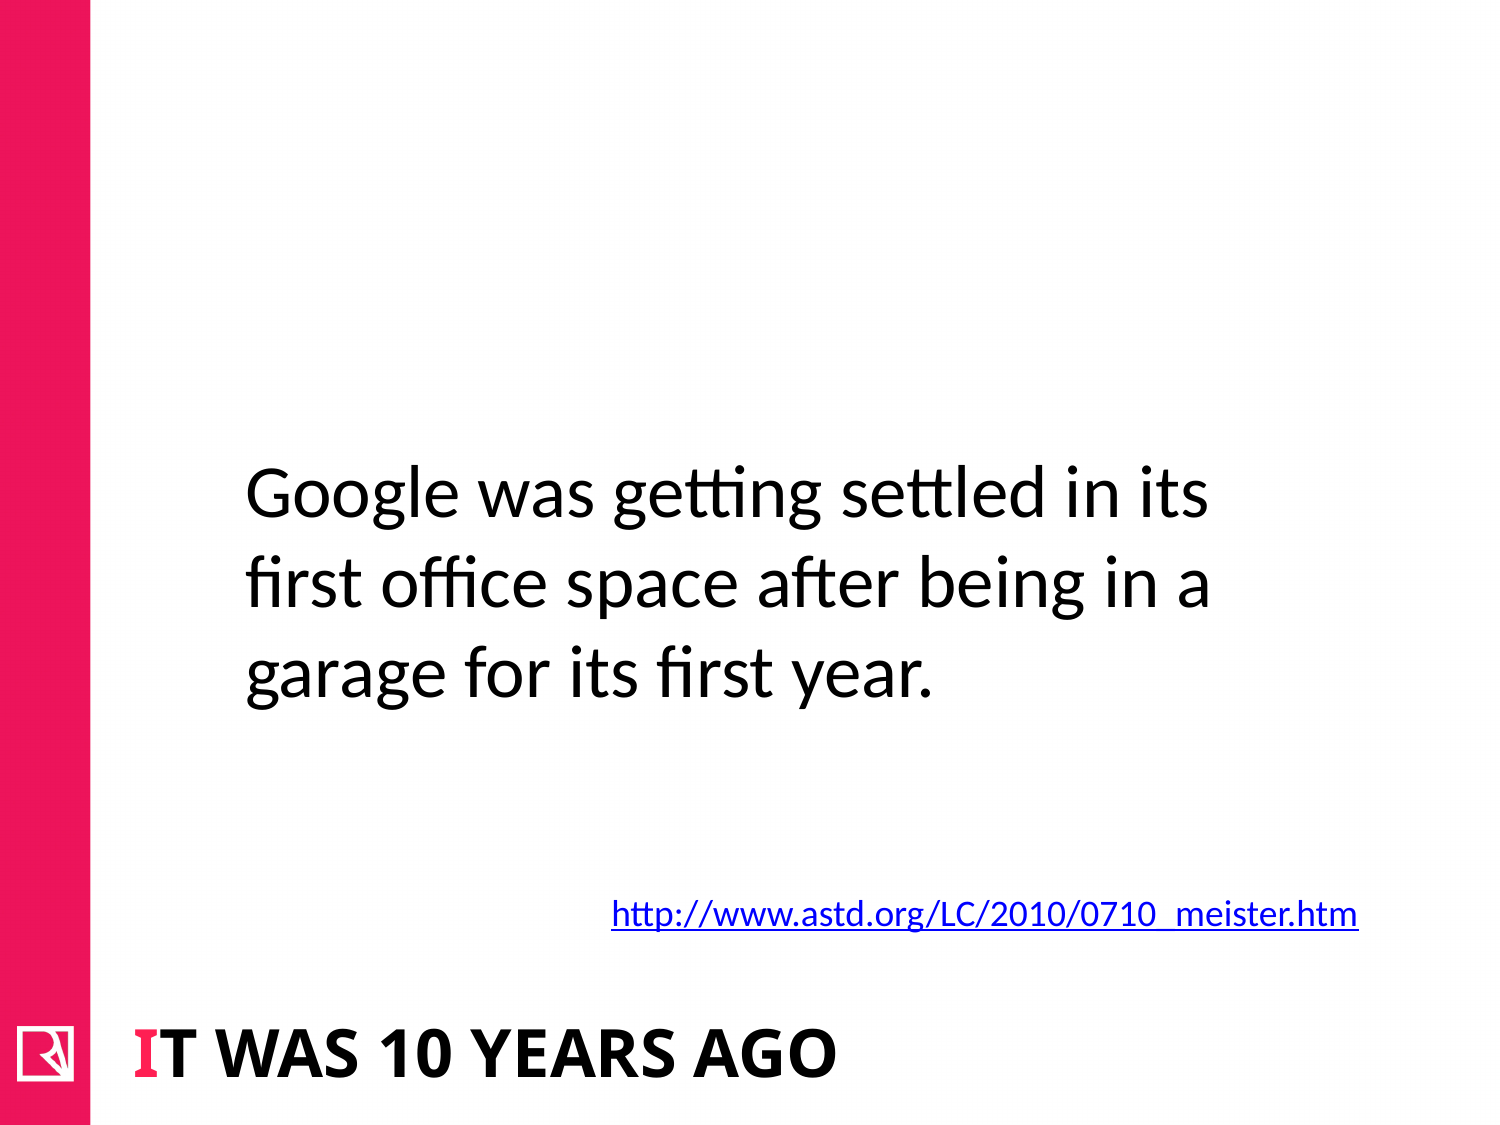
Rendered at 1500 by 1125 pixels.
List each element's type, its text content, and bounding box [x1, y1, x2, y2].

text_box It was 10 years ago [118, 1003, 1394, 1113]
text_box Google was getting settled in its first office space after being in a garage for its first year. [230, 255, 1329, 721]
picture [0, 0, 1500, 1125]
text_box http://www.astd.org/LC/2010/0710_meister.htm [596, 881, 1465, 942]
